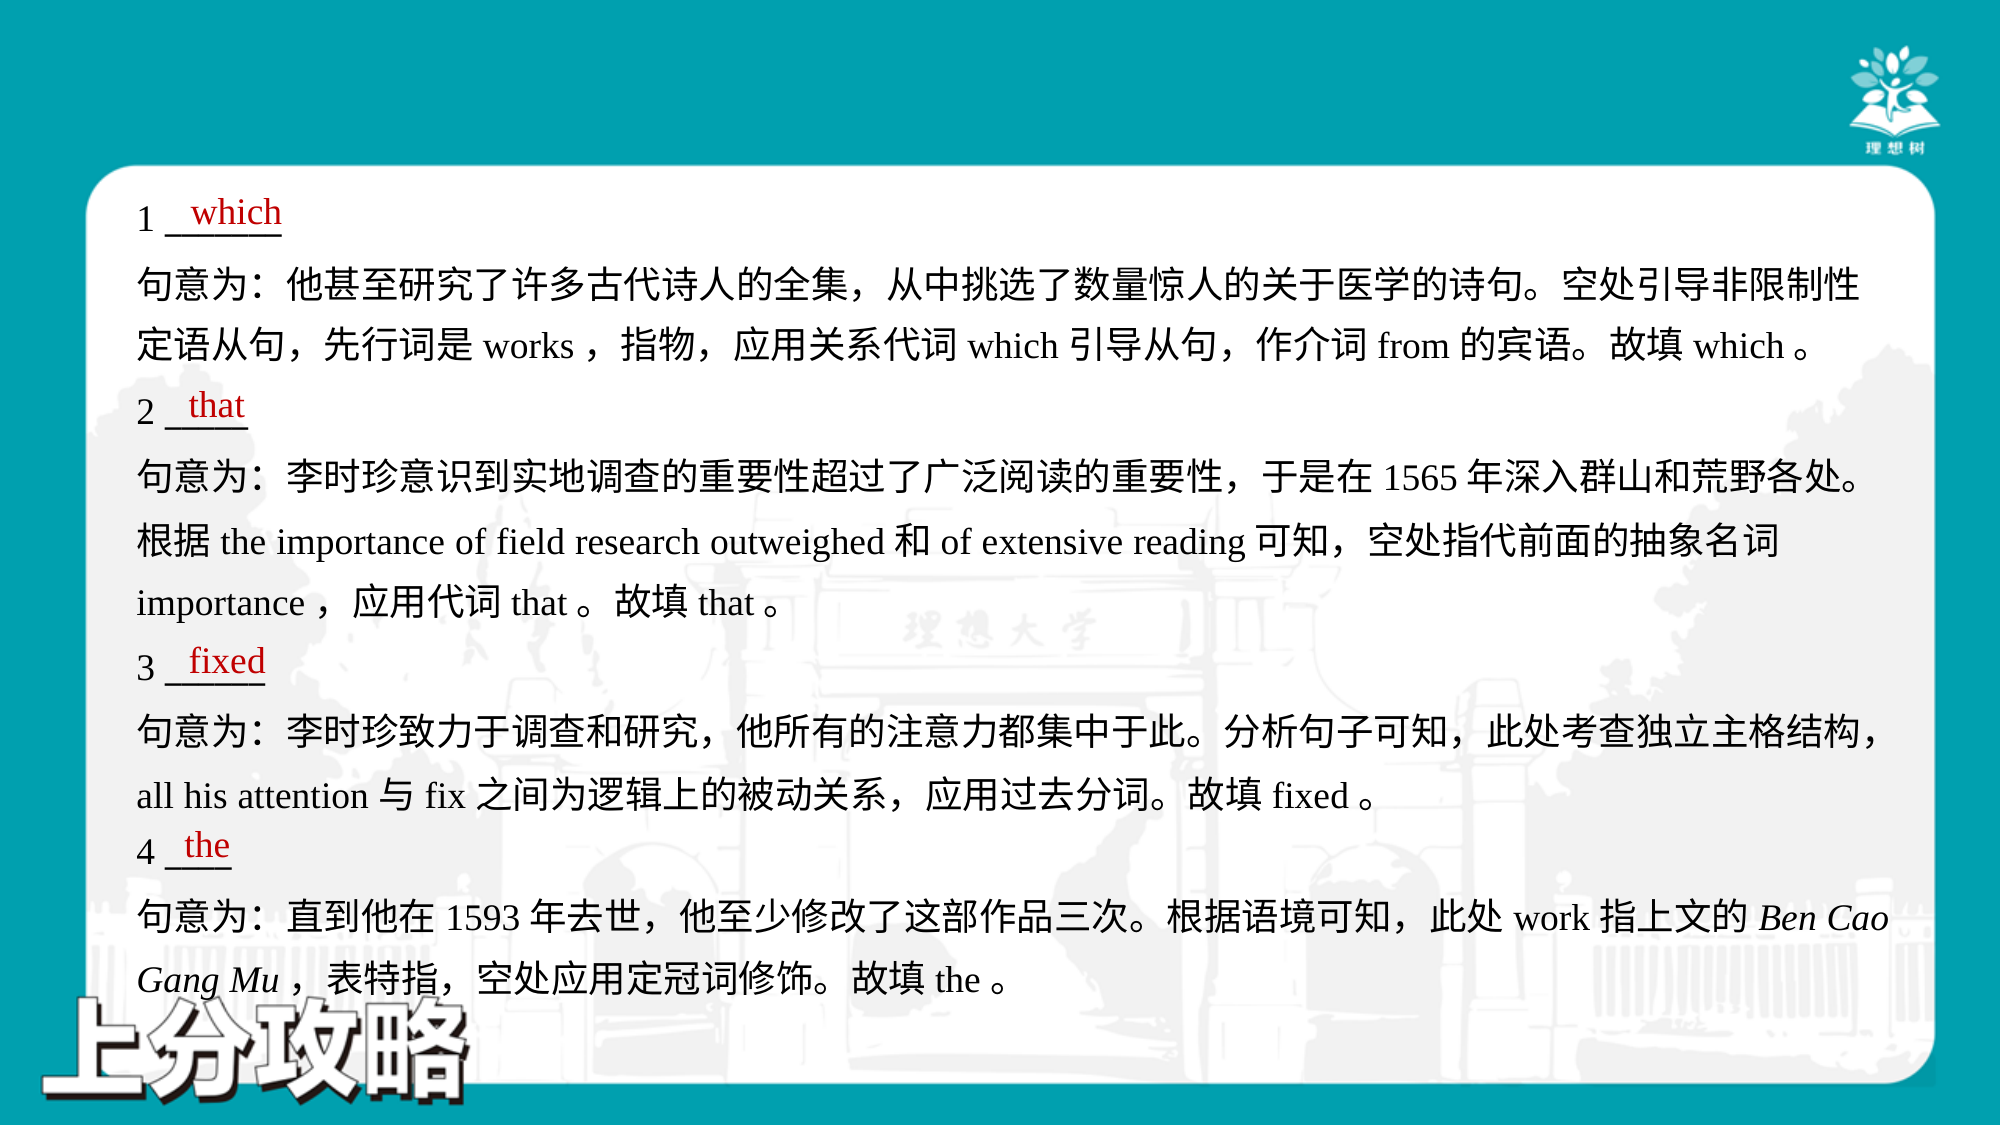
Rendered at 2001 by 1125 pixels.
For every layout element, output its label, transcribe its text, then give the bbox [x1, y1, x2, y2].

text_box that [174, 362, 259, 420]
picture [0, 0, 2000, 1125]
text_box 4 ____ [136, 809, 1865, 866]
text_box 2 _____ [136, 369, 1865, 426]
text_box fixed [174, 618, 280, 675]
text_box 句意为：李时珍意识到实地调查的重要性超过了广泛阅读的重要性，于是在1565年深入群山和荒野各处。 根据the importance of field research outweighed和of extensive reading可知，空处指代前面的抽象名词 importance，应用代词that。故填that。 [136, 433, 1865, 618]
text_box 1 _______ [136, 176, 1865, 233]
text_box 句意为：直到他在1593年去世，他至少修改了这部作品三次。根据语境可知，此处work指上文的Ben Cao Gang Mu，表特指，空处应用定冠词修饰。故填the。 [136, 872, 1865, 994]
text_box the [170, 802, 244, 859]
text_box 句意为：他甚至研究了许多古代诗人的全集，从中挑选了数量惊人的关于医学的诗句。空处引导非限制性 定语从句，先行词是works，指物，应用关系代词which引导从句，作介词from的宾语。故填which。 [136, 241, 1865, 361]
text_box 3 ______ [136, 625, 1865, 682]
text_box which [176, 170, 296, 227]
text_box 句意为：李时珍致力于调查和研究，他所有的注意力都集中于此。分析句子可知，此处考查独立主格结构， all his attention与fix之间为逻辑上的被动关系，应用过去分词。故填fixed。 [136, 688, 1865, 809]
